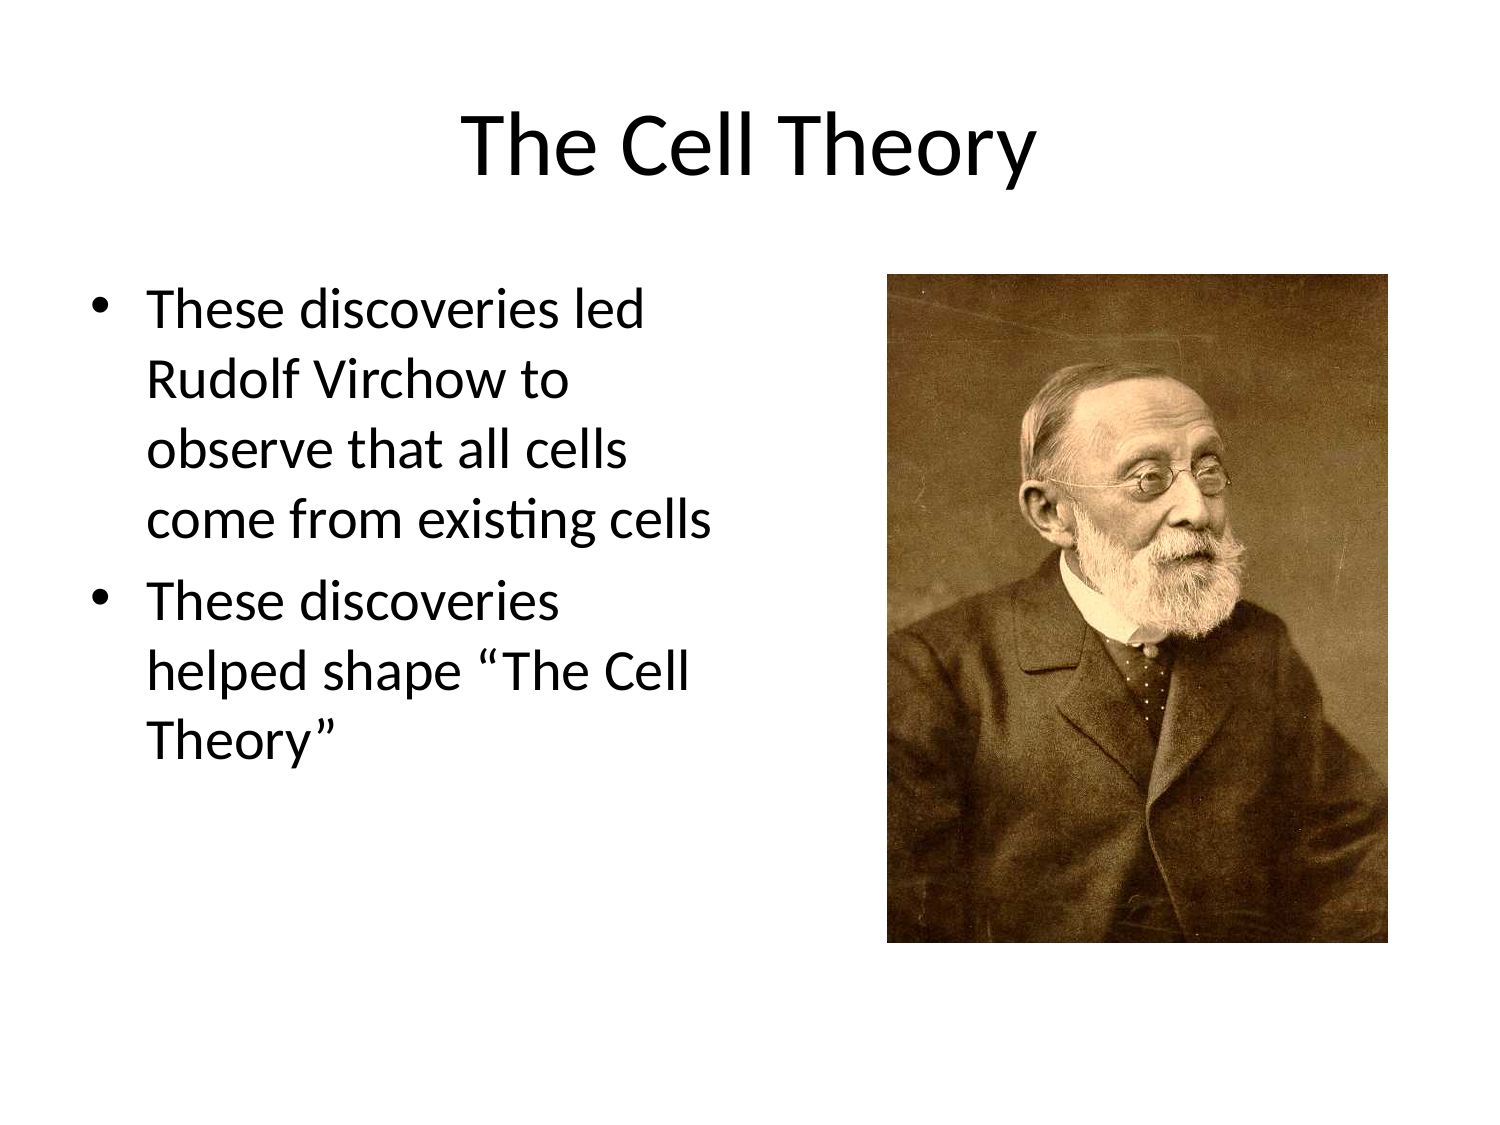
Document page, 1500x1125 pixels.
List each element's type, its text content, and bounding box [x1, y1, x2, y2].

picture [887, 274, 1388, 943]
list These discoveries led Rudolf Virchow to observe that all cells come from existing cells These discoveries helped shape “The Cell Theory” [75, 262, 738, 1005]
title The Cell Theory [75, 45, 1425, 233]
